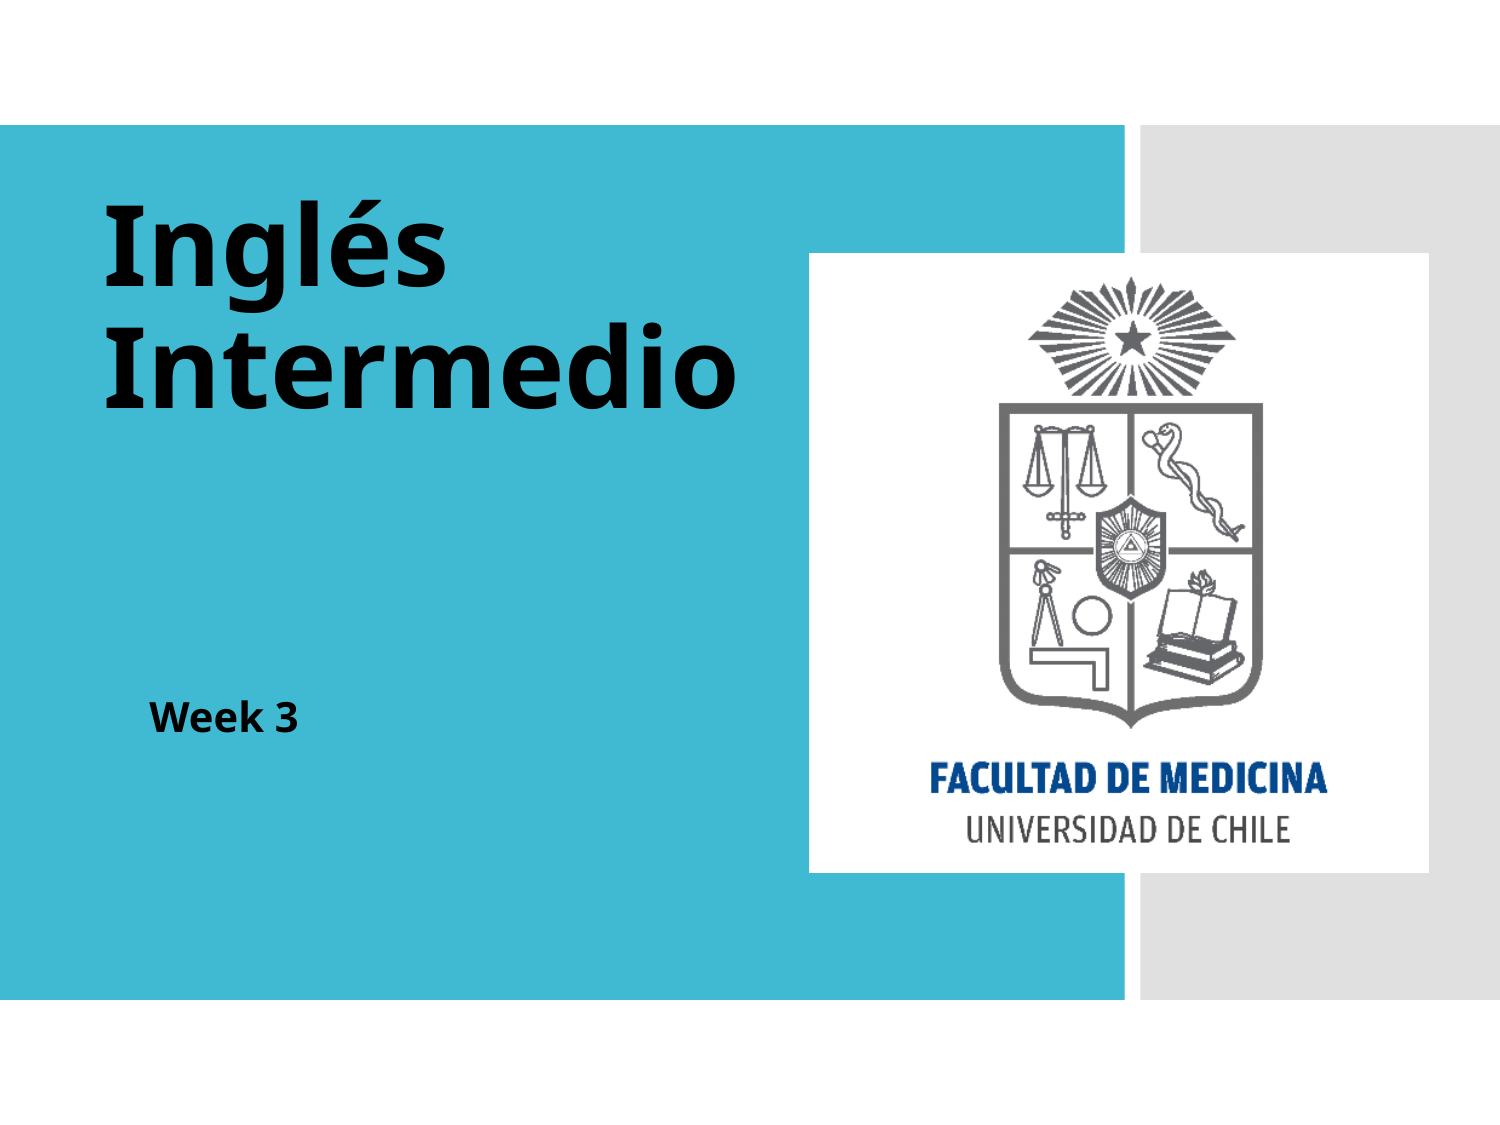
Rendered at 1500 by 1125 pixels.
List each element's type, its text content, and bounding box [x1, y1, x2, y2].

title Inglés Intermedio [88, 182, 780, 563]
picture [808, 252, 1429, 873]
subtitle Week 3 [59, 482, 750, 750]
